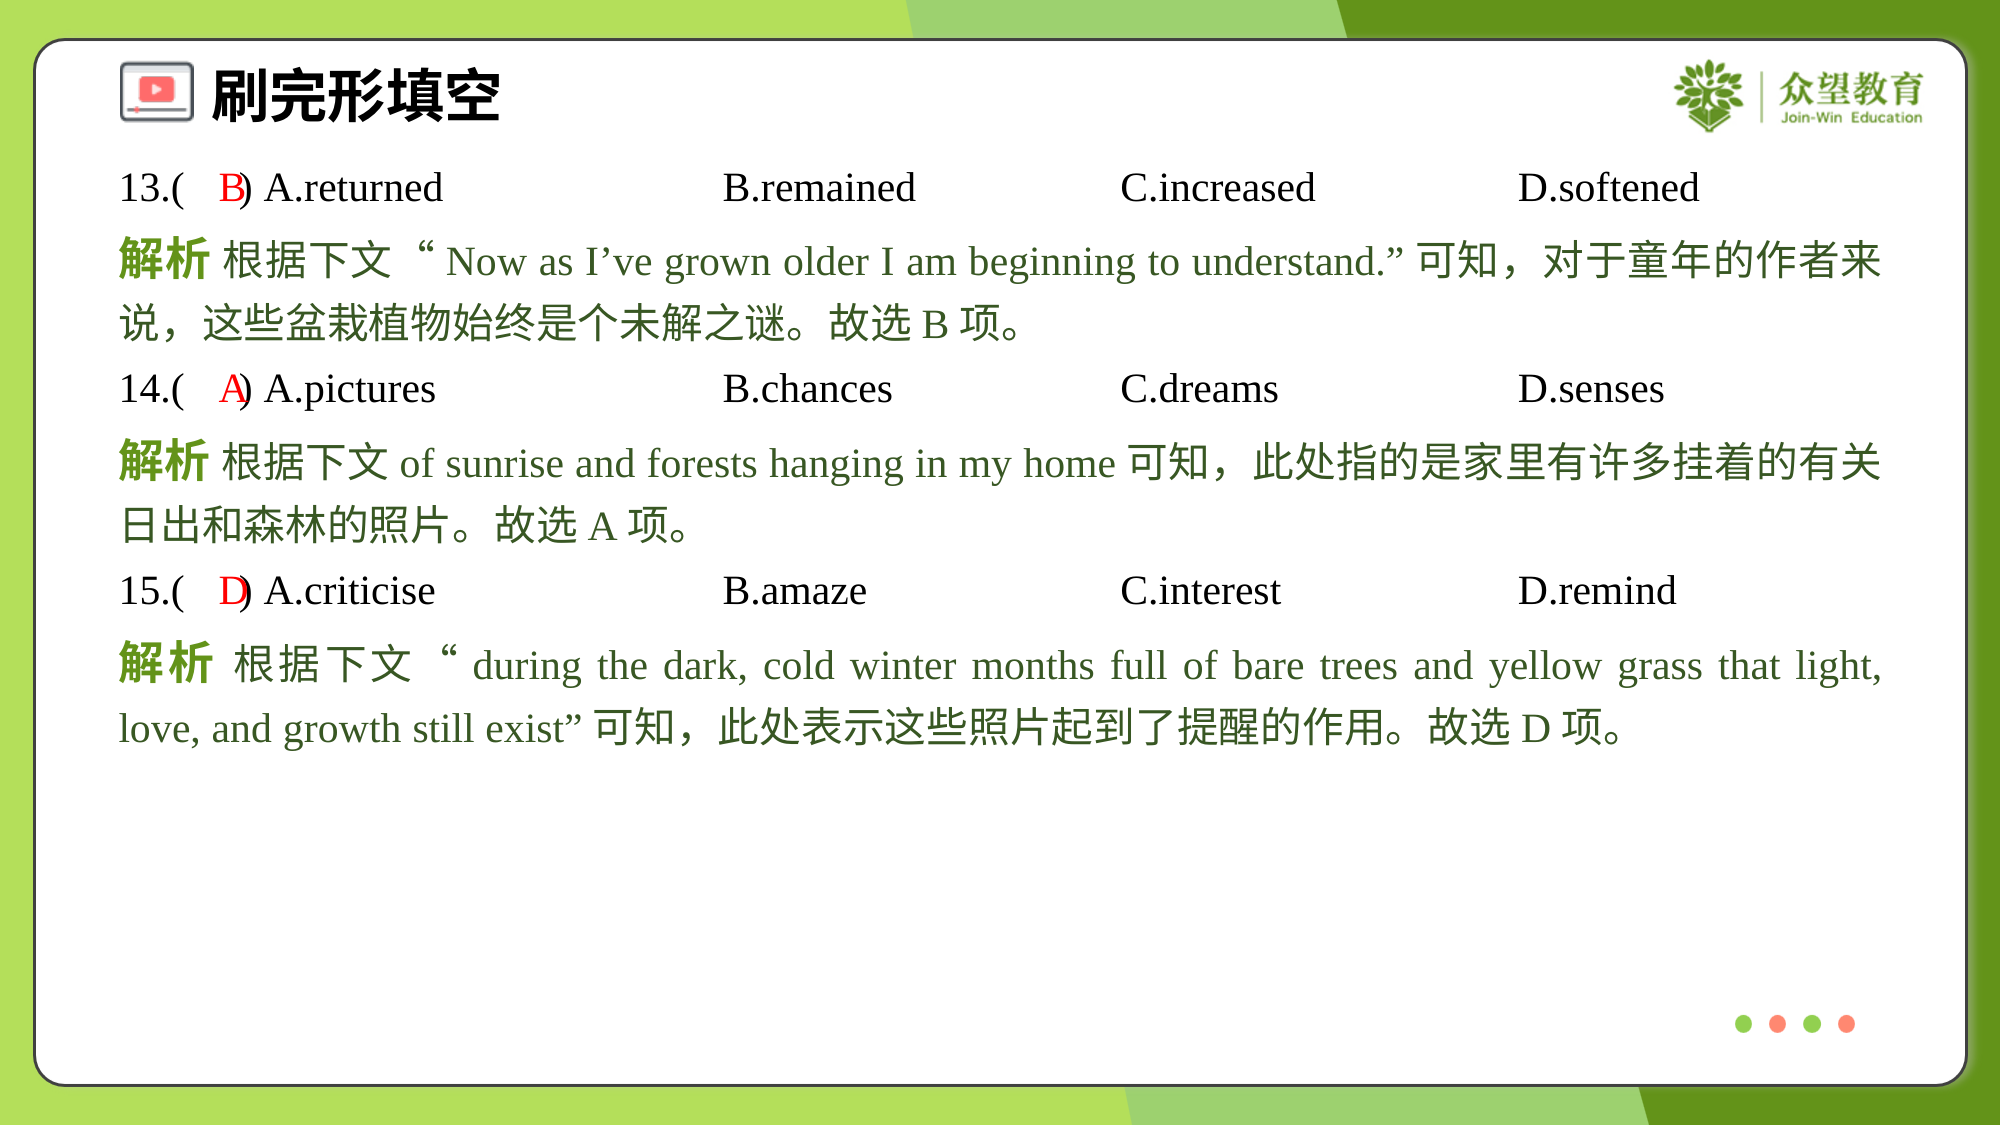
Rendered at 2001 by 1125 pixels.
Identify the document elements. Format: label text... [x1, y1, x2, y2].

text_box 14.( ) A.pictures B.chances C.dreams D.senses [254, 348, 1883, 406]
text_box 解析 根据下文“Now as I’ve grown older I am beginning to understand.”可知，对于童年的作者来说，这些盆栽植物始终是个未解之谜。故选B项。 [118, 215, 1883, 343]
text_box A [213, 348, 254, 406]
picture [0, 0, 2000, 1125]
text_box 13.( ) A.returned B.remained C.increased D.softened [118, 146, 213, 204]
text_box 14.( ) A.pictures B.chances C.dreams D.senses [118, 348, 213, 406]
text_box 15.( ) A.criticise B.amaze C.interest D.remind [254, 550, 1883, 608]
text_box 解析 根据下文“during the dark, cold winter months full of bare trees and yellow grass that light, love, and growth still exist”可知，此处表示这些照片起到了提醒的作用。故选D项。 [118, 619, 1883, 746]
text_box 13.( ) A.returned B.remained C.increased D.softened [252, 146, 1883, 204]
text_box 解析 根据下文of sunrise and forests hanging in my home可知，此处指的是家里有许多挂着的有关日出和森林的照片。故选A项。 [118, 417, 1883, 545]
text_box 15.( ) A.criticise B.amaze C.interest D.remind [118, 550, 213, 608]
text_box B [213, 146, 252, 205]
text_box D [213, 550, 254, 608]
